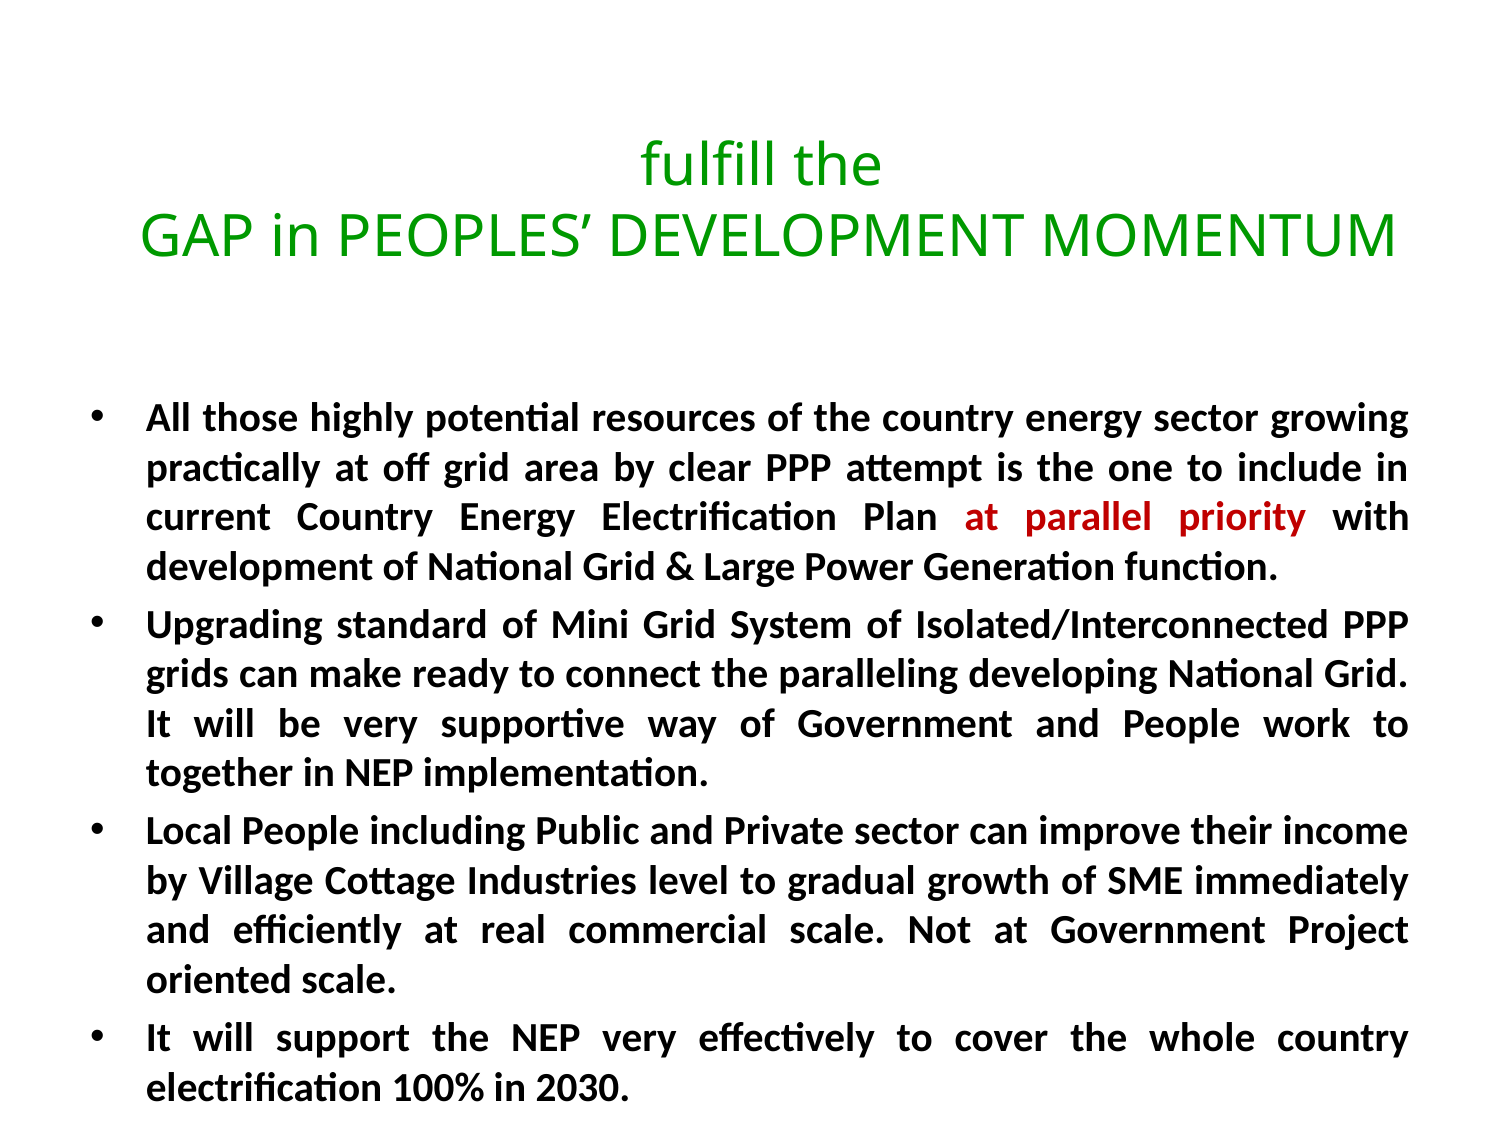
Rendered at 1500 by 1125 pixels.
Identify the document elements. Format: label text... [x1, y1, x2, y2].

title fulfill the GAP in PEOPLES’ DEVELOPMENT MOMENTUM [50, 45, 1475, 350]
list All those highly potential resources of the country energy sector growing practically at off grid area by clear PPP attempt is the one to include in current Country Energy Electrification Plan at parallel priority with development of National Grid & Large Power Generation function. Upgrading standard of Mini Grid System of Isolated/Interconnected PPP grids can make ready to connect the paralleling developing National Grid. It will be very supportive way of Government and People work to together in NEP implementation. Local People including Public and Private sector can improve their income by Village Cottage Industries level to gradual growth of SME immediately and efficiently at real commercial scale. Not at Government Project oriented scale. It will support the NEP very effectively to cover the whole country electrification 100% in 2030. [75, 382, 1425, 1125]
